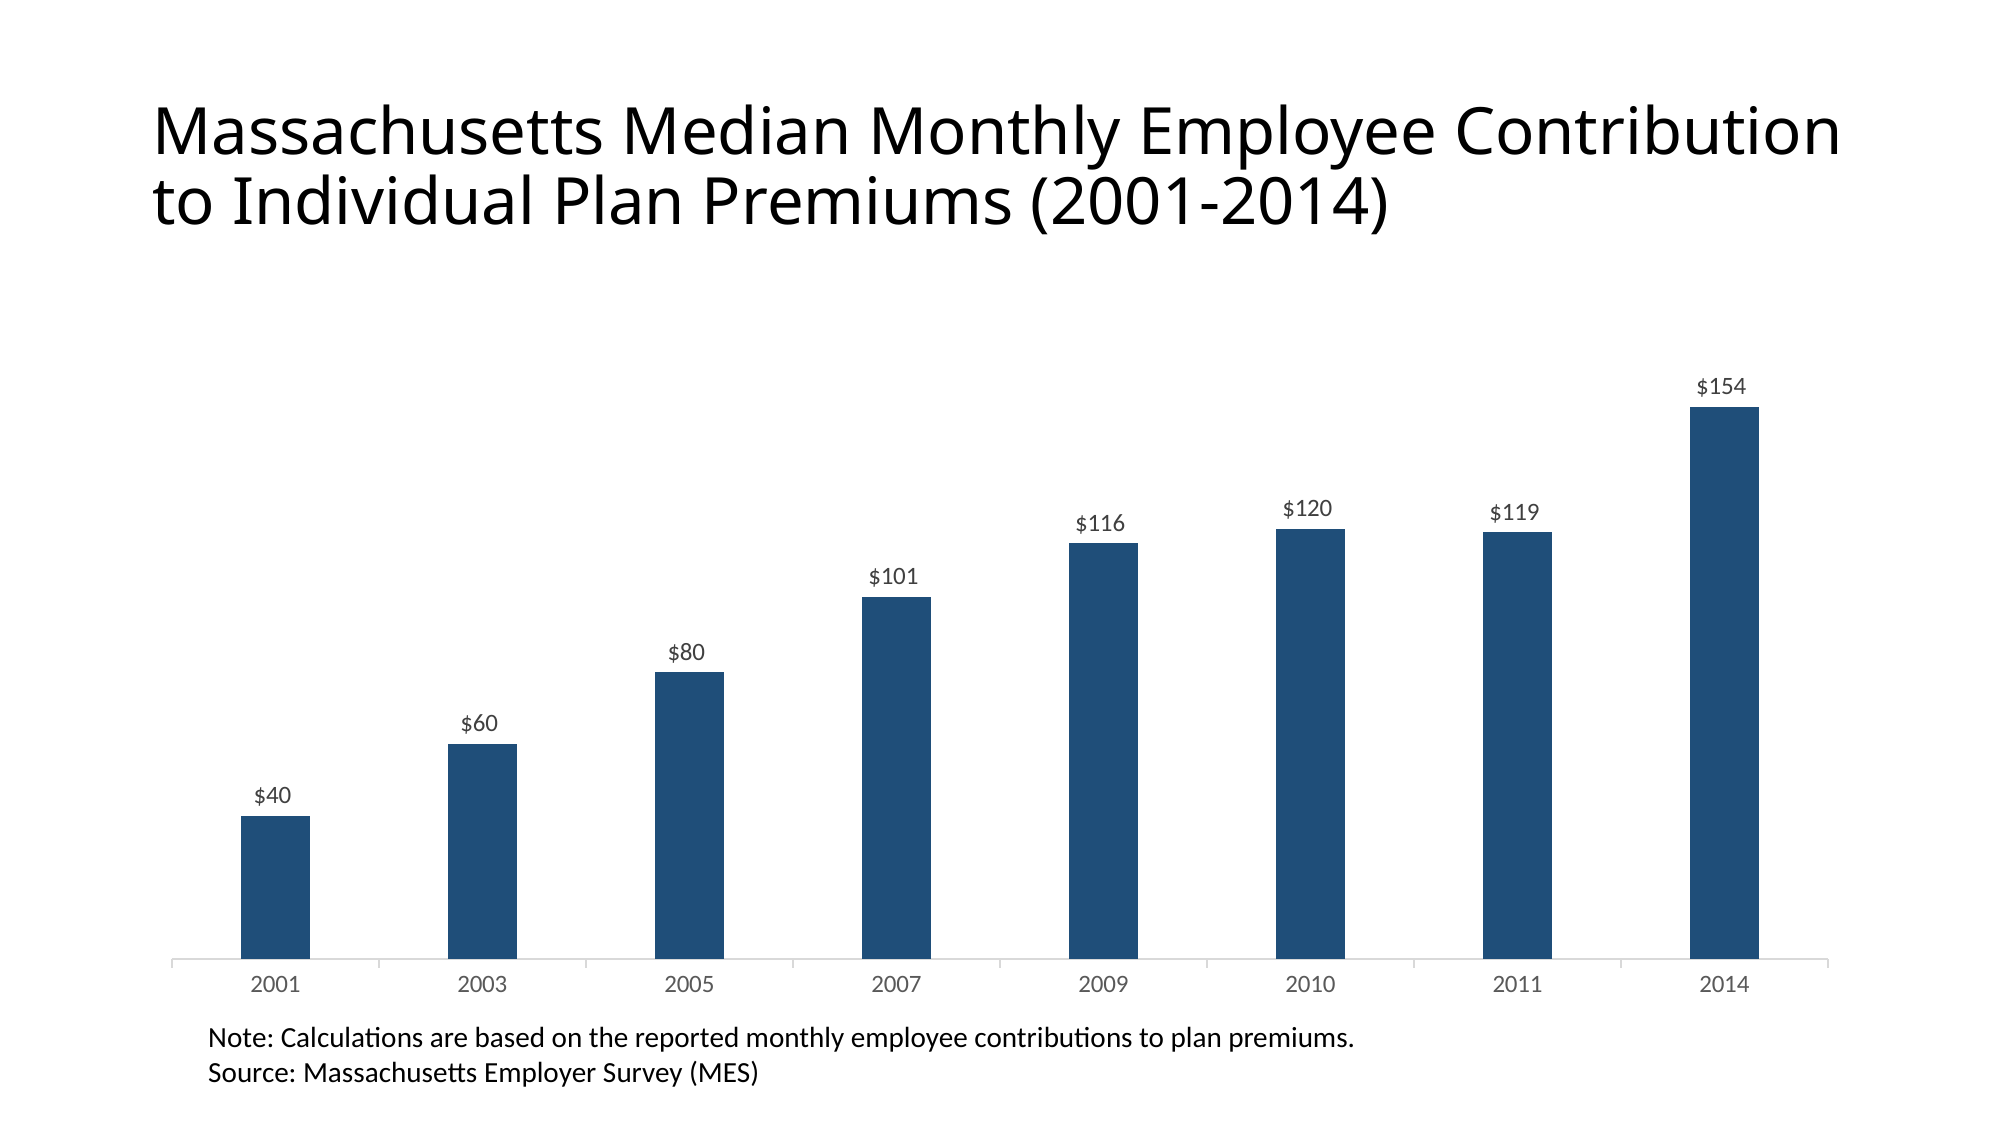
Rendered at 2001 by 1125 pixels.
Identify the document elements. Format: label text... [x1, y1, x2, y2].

chart [137, 299, 1863, 1014]
text_box Note: Calculations are based on the reported monthly employee contributions to plan premiums. Source: Massachusetts Employer Survey (MES) [193, 1014, 1807, 1097]
title Massachusetts Median Monthly Employee Contribution to Individual Plan Premiums (2001-2014) [137, 59, 1863, 278]
